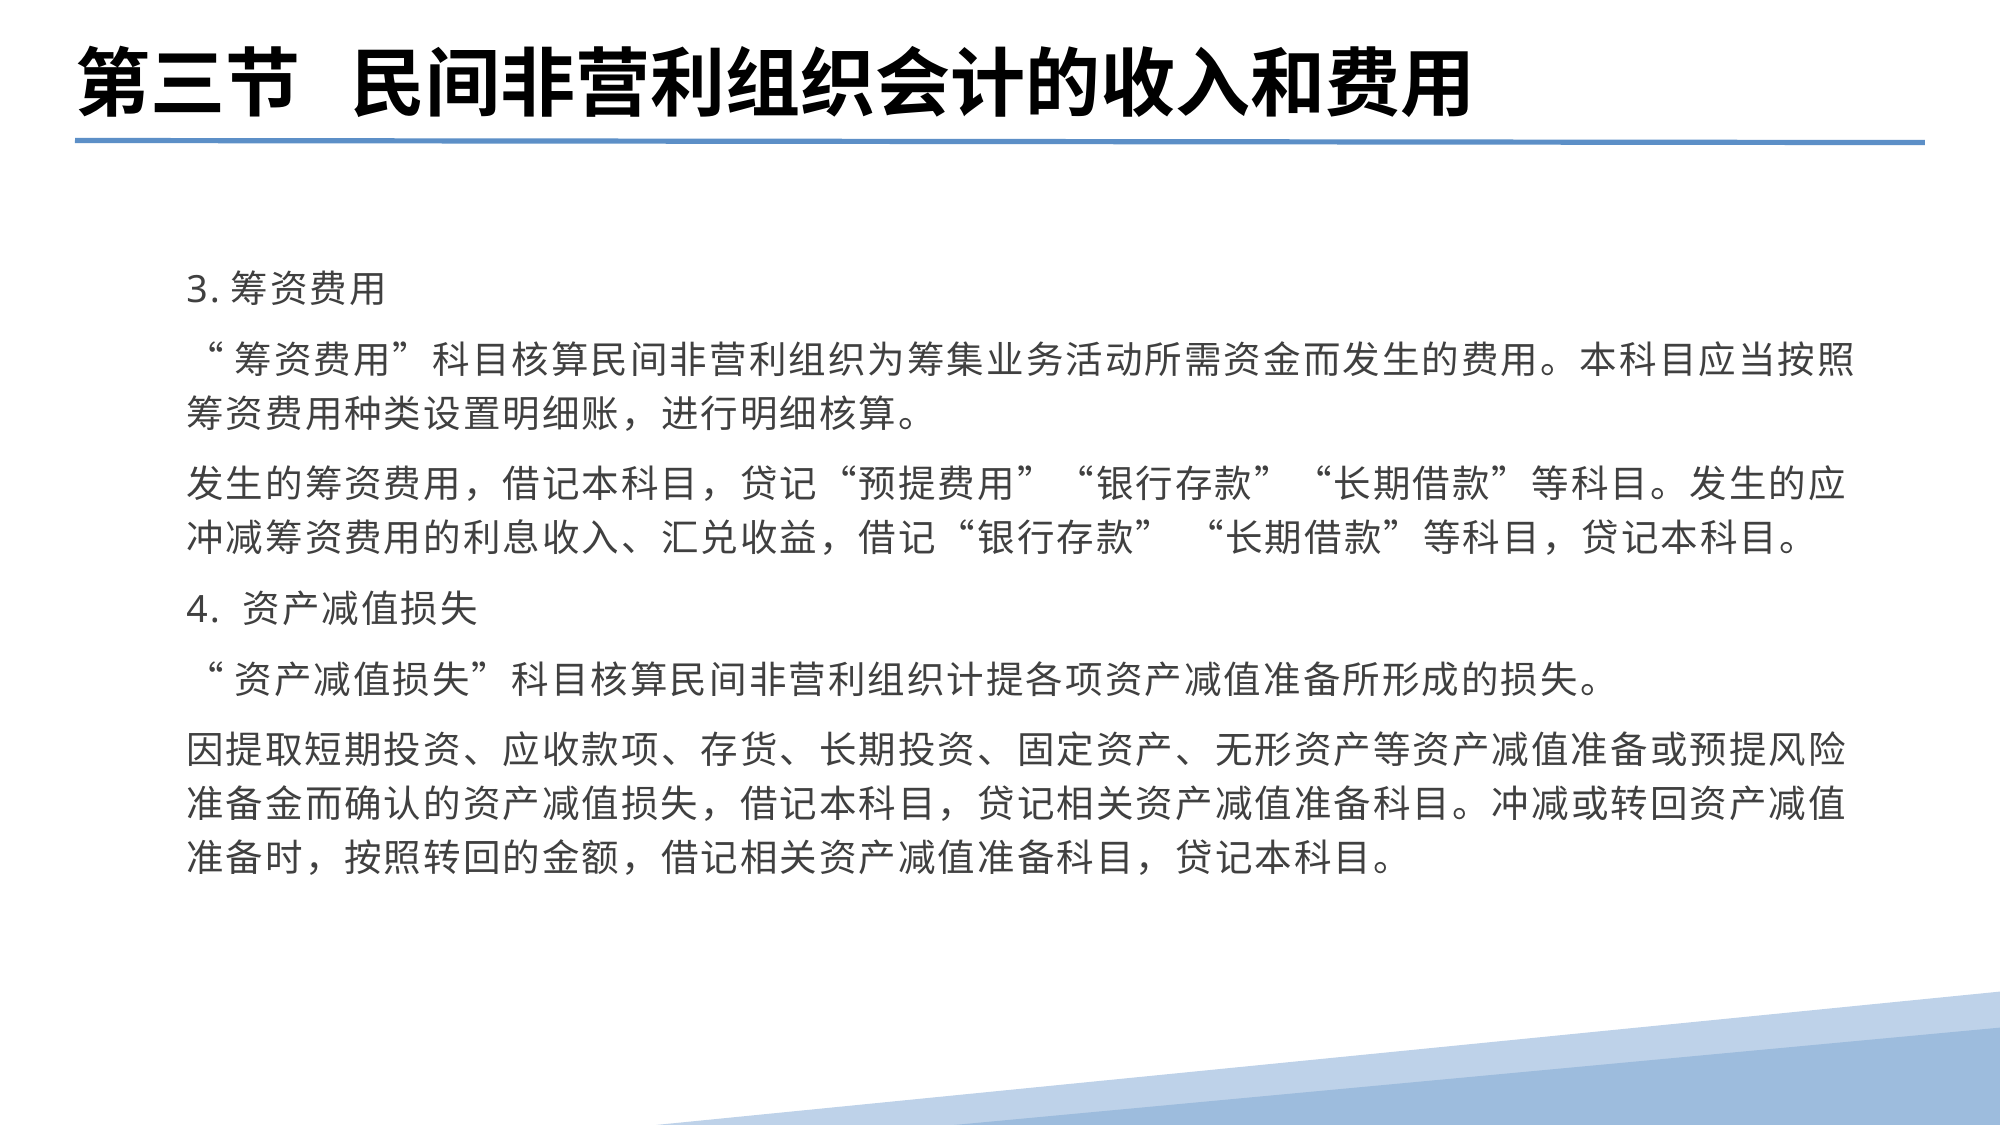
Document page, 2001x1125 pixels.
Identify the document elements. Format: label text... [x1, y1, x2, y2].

text_box 3.筹资费用 “筹资费用”科目核算民间非营利组织为筹集业务活动所需资金而发生的费用。本科目应当按照筹资费用种类设置明细账，进行明细核算。 发生的筹资费用，借记本科目，贷记“预提费用”“银行存款”“长期借款”等科目。发生的应冲减筹资费用的利息收入、汇兑收益，借记“银行存款” “长期借款”等科目，贷记本科目。 4. 资产减值损失 “资产减值损失”科目核算民间非营利组织计提各项资产减值准备所形成的损失。 因提取短期投资、应收款项、存货、长期投资、固定资产、无形资产等资产减值准备或预提风险准备金而确认的资产减值损失，借记本科目，贷记相关资产减值准备科目。冲减或转回资产减值准备时，按照转回的金额，借记相关资产减值准备科目，贷记本科目。 [175, 174, 1897, 961]
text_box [656, 991, 2000, 1125]
text_box 第三节 民间非营利组织会计的收入和费用 [75, 24, 1925, 125]
